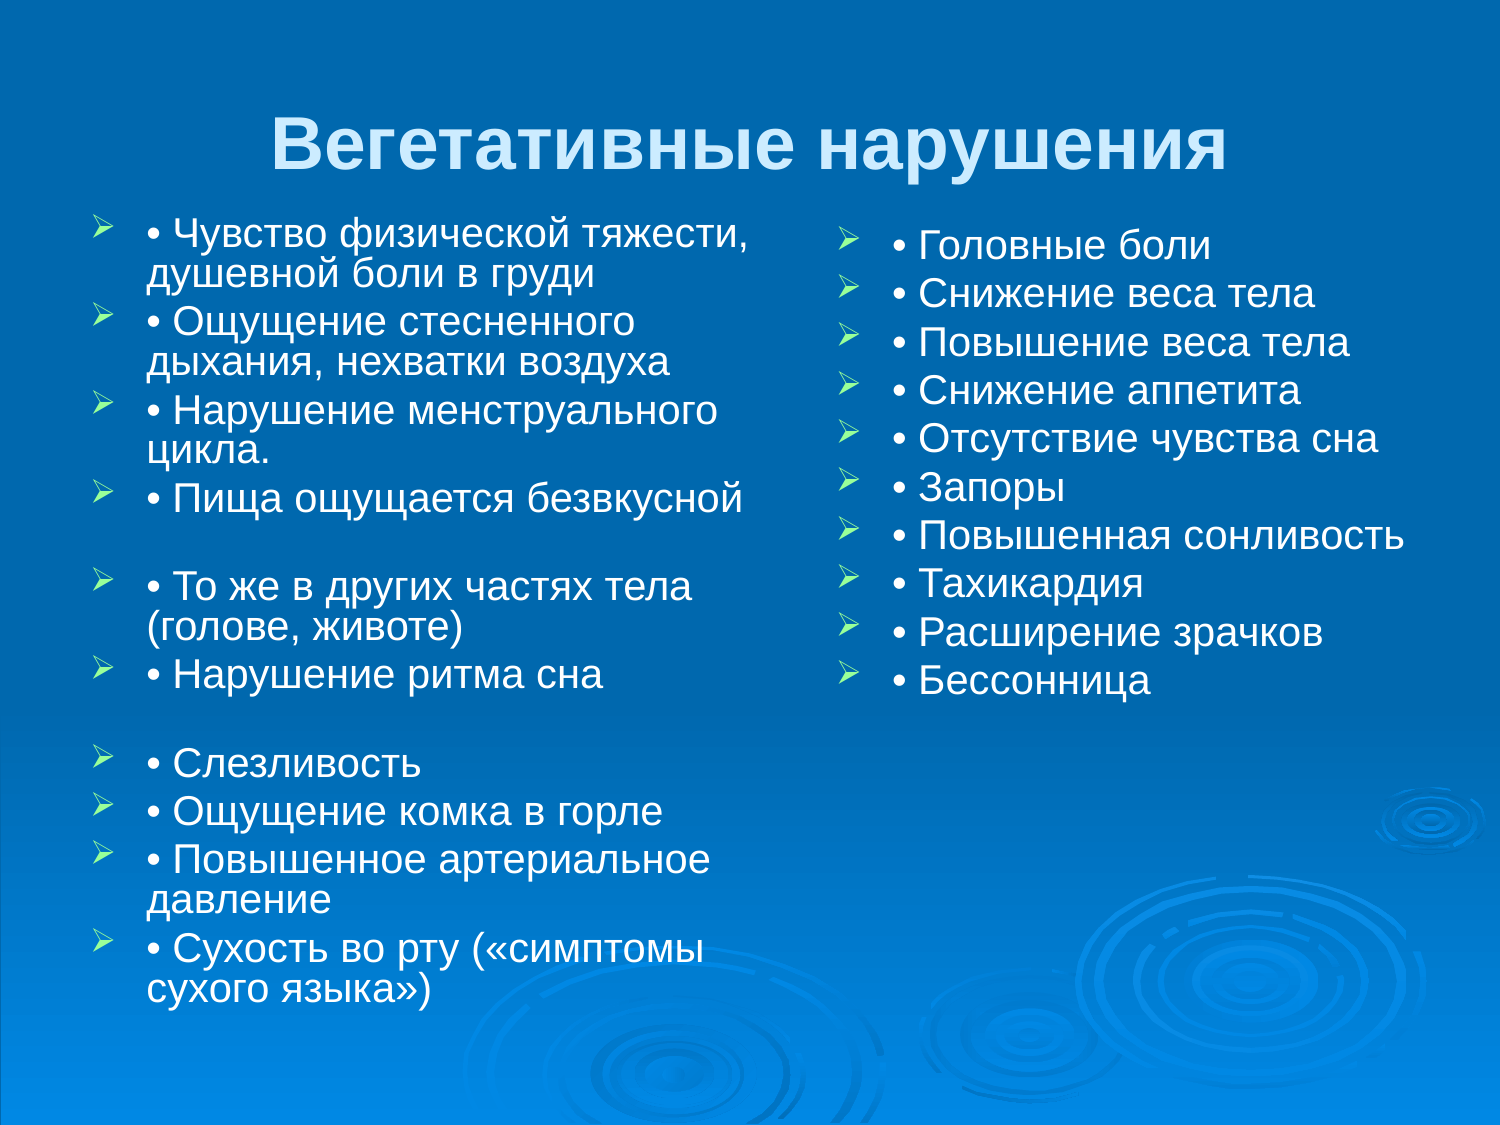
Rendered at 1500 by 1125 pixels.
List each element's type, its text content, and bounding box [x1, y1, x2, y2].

list • Чувство физической тяжести, душевной боли в груди • Ощущение стесненного дыхания, нехватки воздуха • Нарушение менструального цикла. • Пища ощущается безвкусной • То же в других частях тела (голове, животе) • Нарушение ритма сна • Слезливость • Ощущение комка в горле • Повышенное артериальное давление • Сухость во рту («симптомы сухого языка») [74, 207, 775, 1006]
title Вегетативные нарушения [74, 45, 1426, 233]
list • Головные боли • Снижение веса тела • Повышение веса тела • Снижение аппетита • Отсутствие чувства сна • Запоры • Повышенная сонливость • Тахикардия • Расширение зрачков • Бессонница [820, 219, 1424, 1071]
